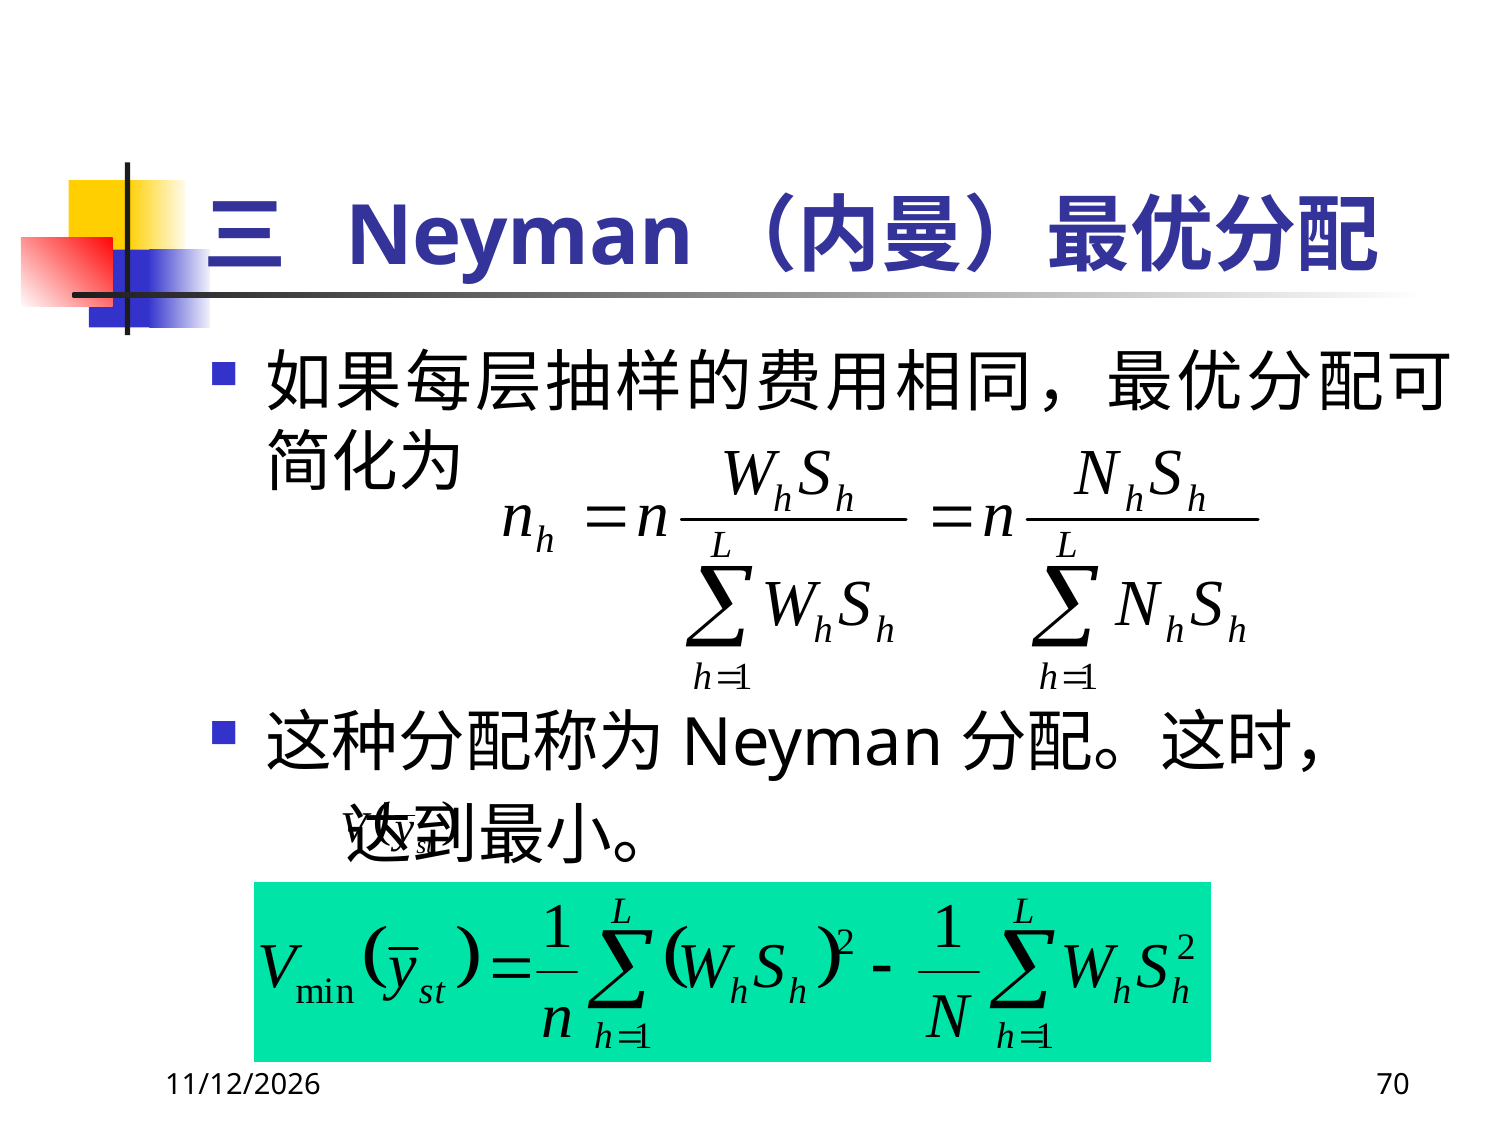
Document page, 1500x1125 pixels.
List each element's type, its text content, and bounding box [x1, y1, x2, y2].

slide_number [149, 1037, 463, 1113]
slide_number 70 [1112, 1037, 1426, 1113]
title 三 Neyman（内曼）最优分配 [188, 101, 1468, 289]
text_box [489, 432, 1270, 701]
list 如果每层抽样的费用相同，最优分配可简化为 这种分配称为Neyman分配。这时， 达到最小。 [193, 330, 1470, 1007]
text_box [253, 881, 1211, 1063]
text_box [337, 794, 463, 865]
